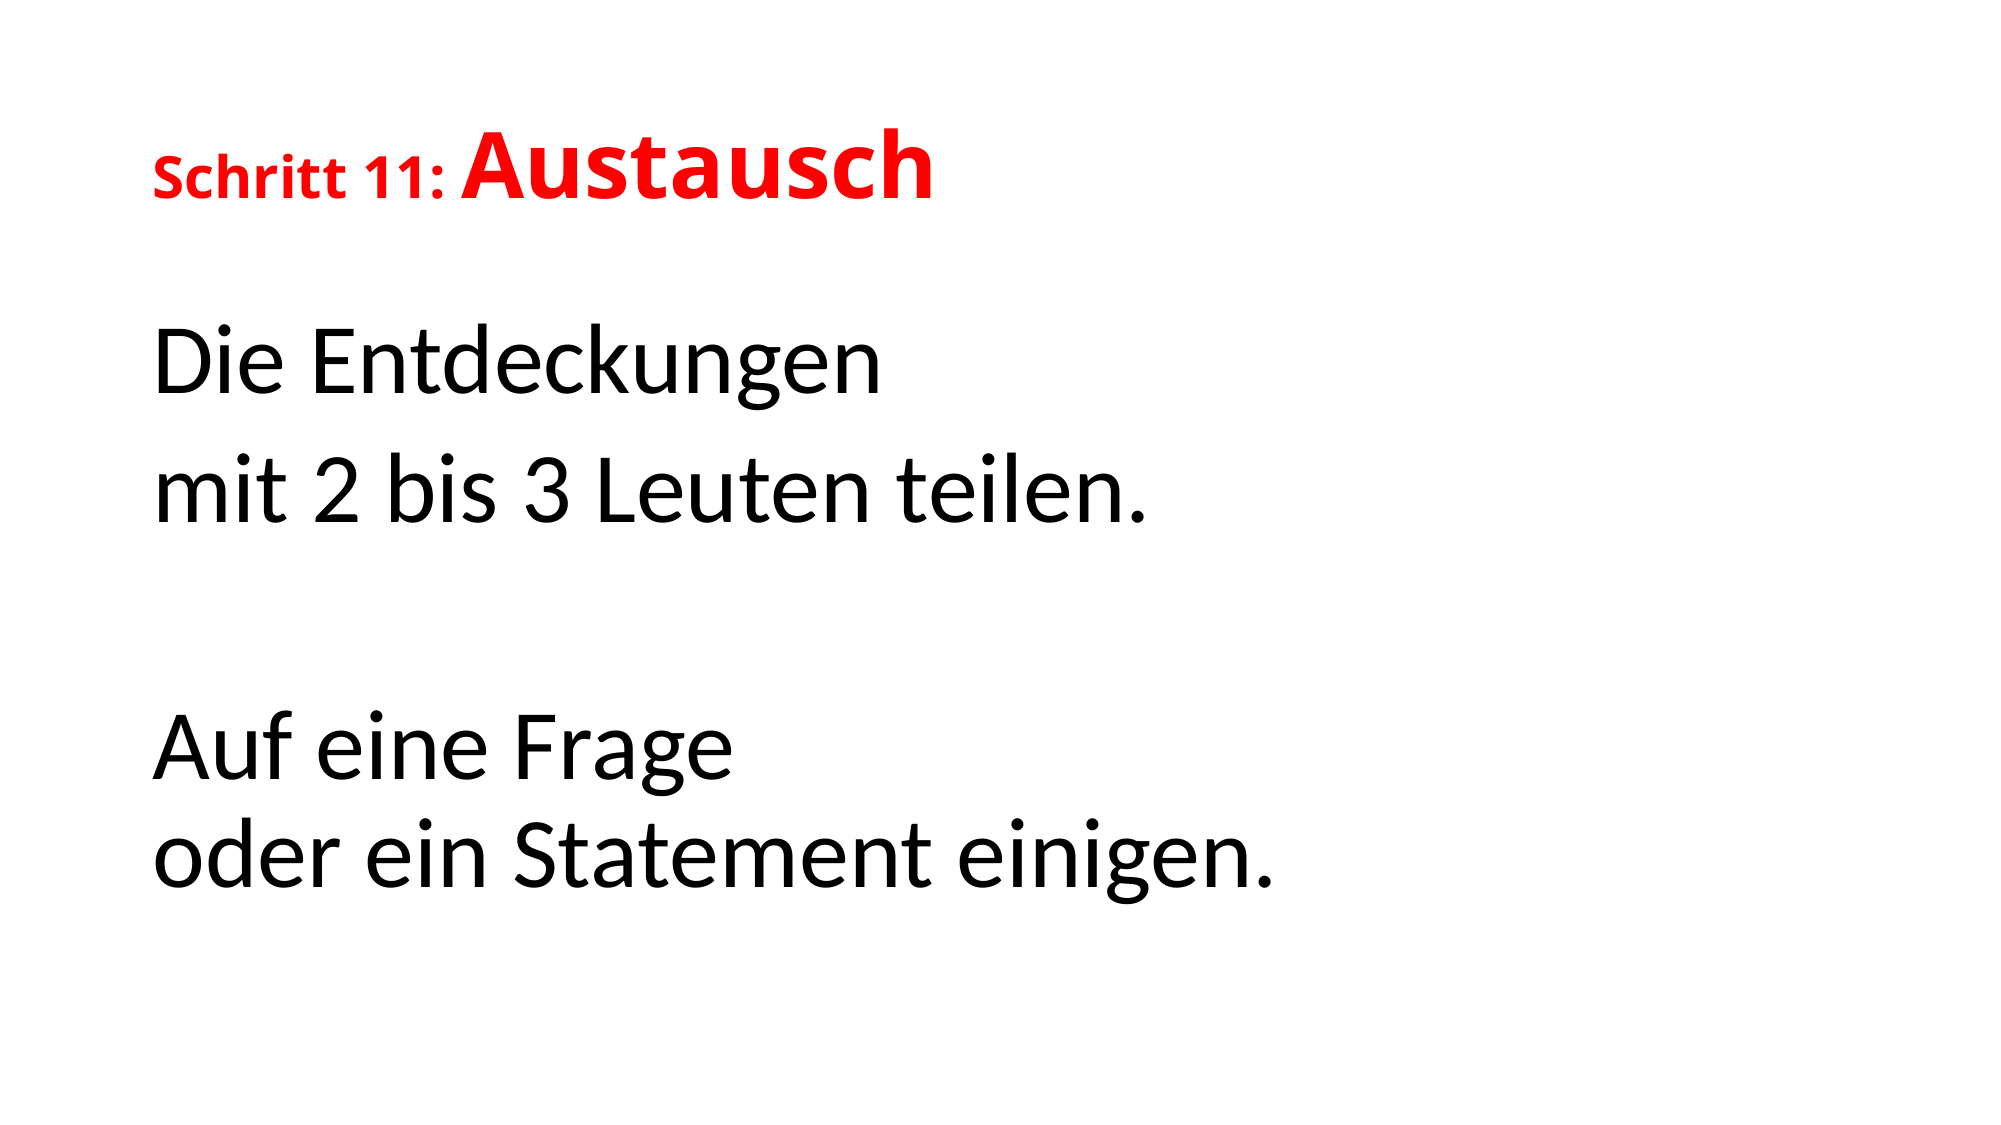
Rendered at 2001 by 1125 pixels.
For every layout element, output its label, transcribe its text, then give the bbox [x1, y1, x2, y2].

list Die Entdeckungen mit 2 bis 3 Leuten teilen. Auf eine Frage oder ein Statement einigen. [137, 299, 1934, 1014]
title Schritt 11: Austausch [137, 59, 1863, 278]
